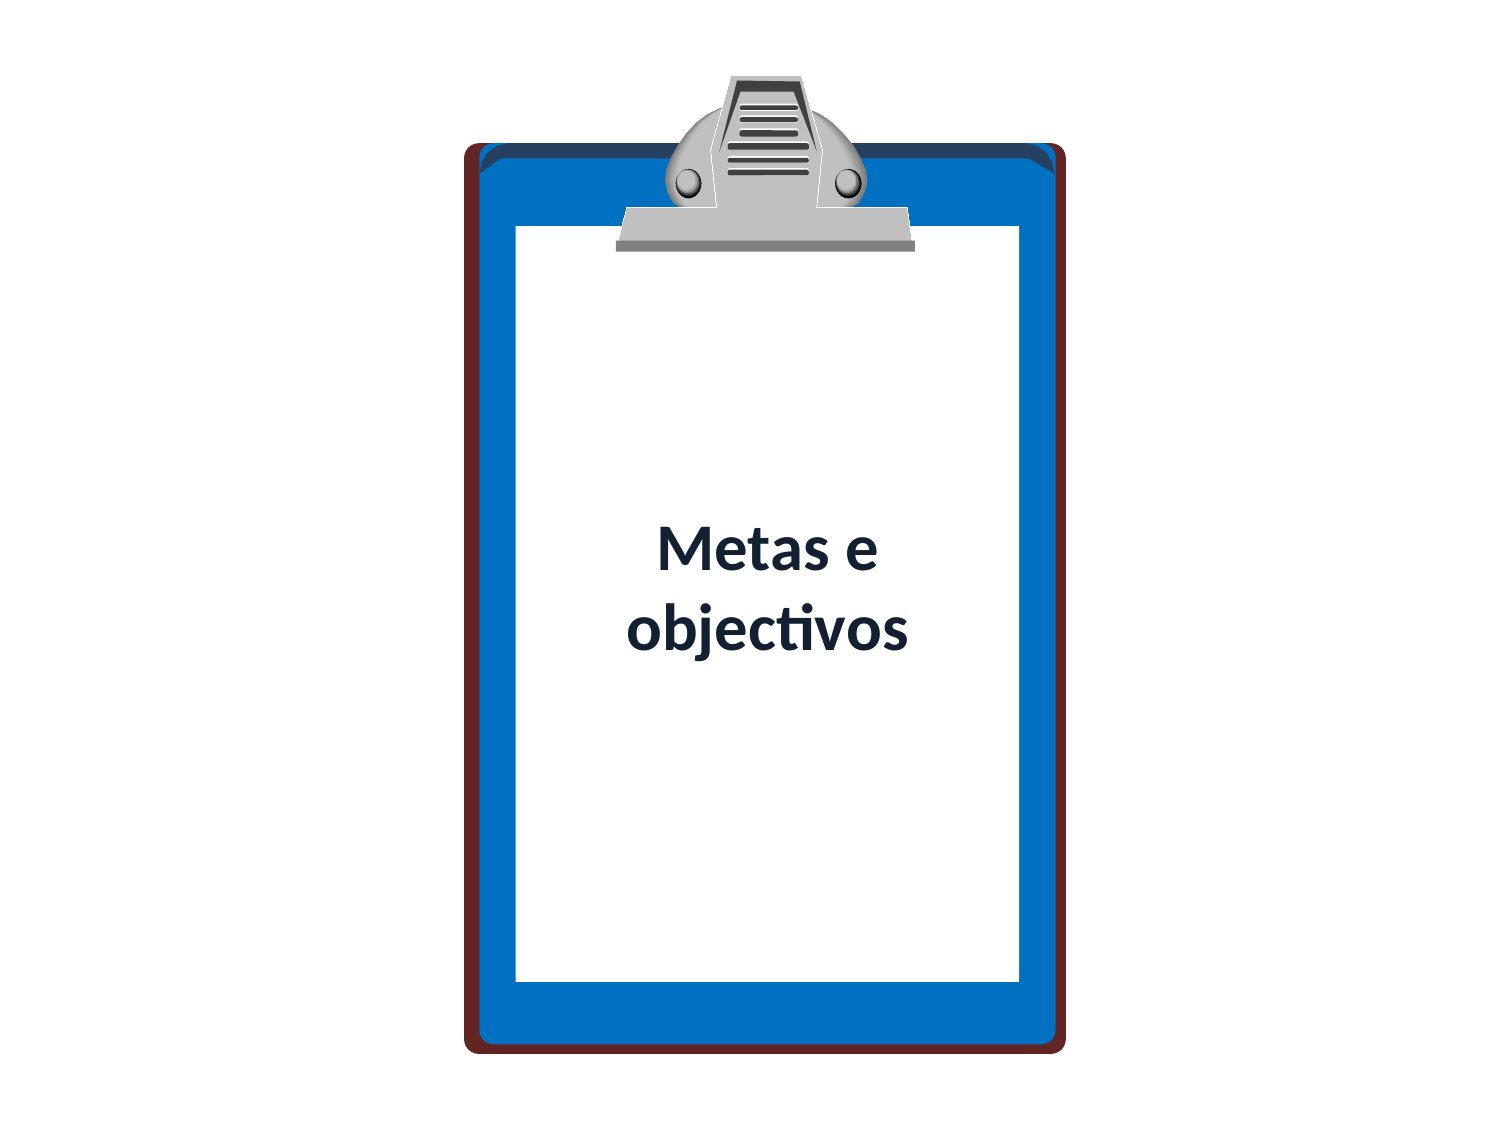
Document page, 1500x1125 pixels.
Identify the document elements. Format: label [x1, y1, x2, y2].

text_box [463, 74, 1067, 1056]
